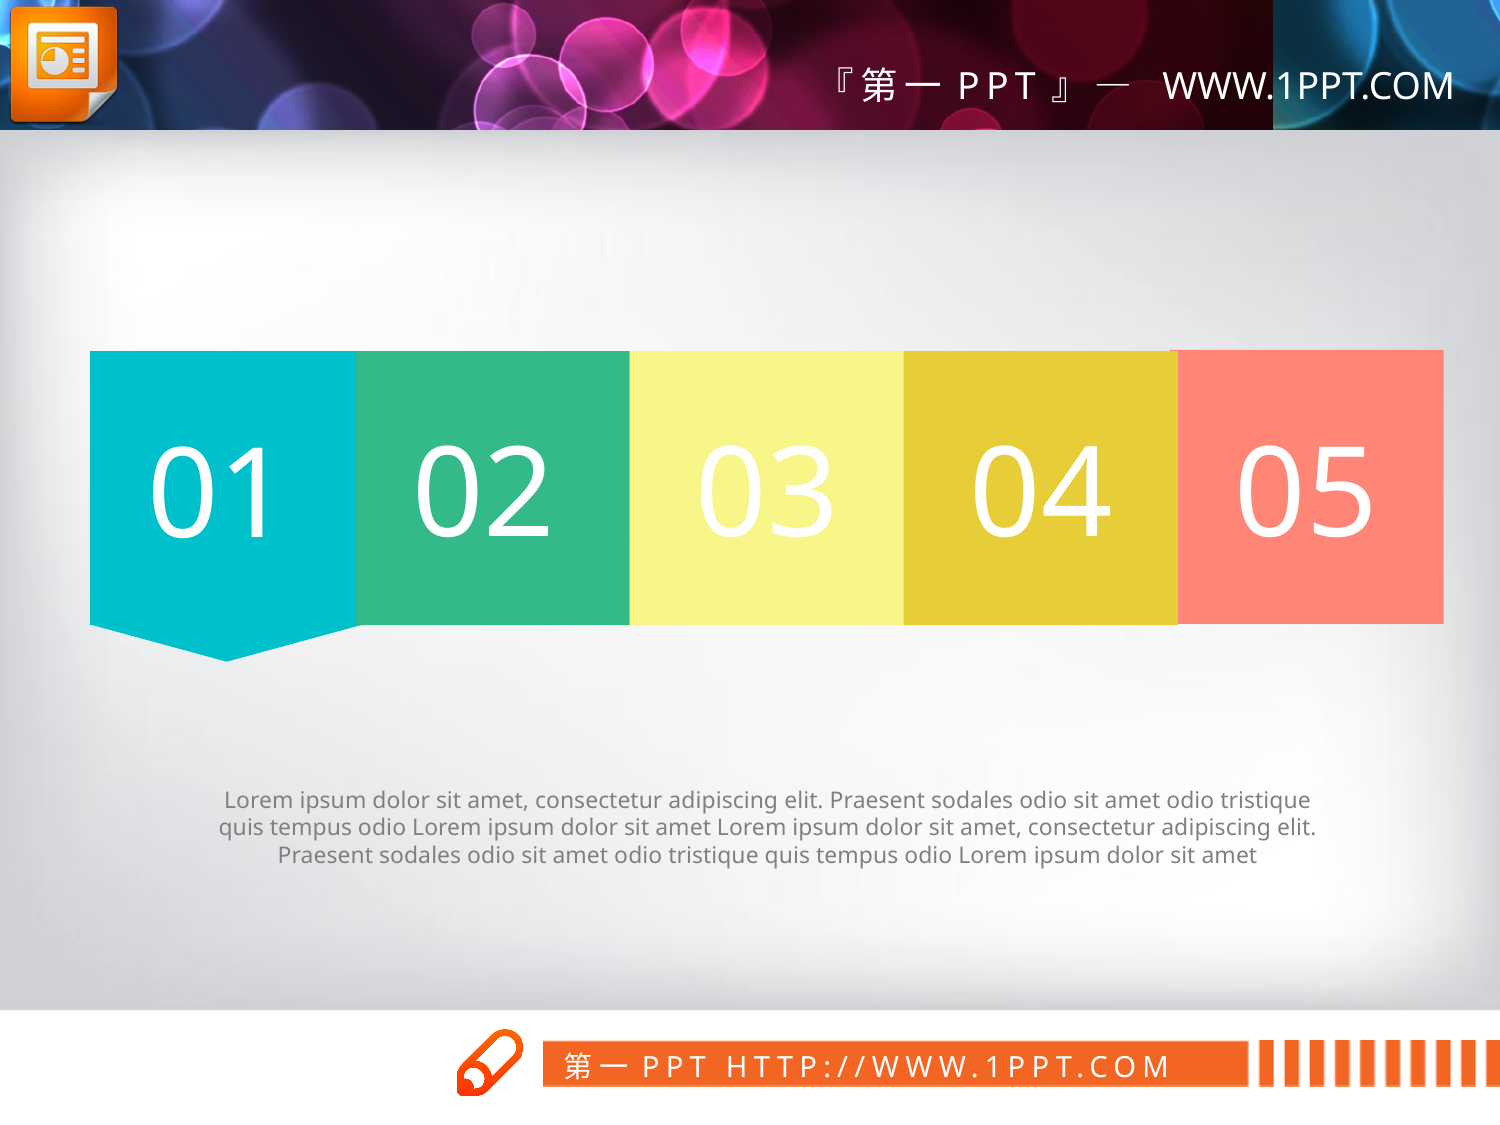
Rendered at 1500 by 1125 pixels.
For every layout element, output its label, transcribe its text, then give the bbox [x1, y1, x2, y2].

text_box Lorem ipsum dolor sit amet, consectetur adipiscing elit. Praesent sodales odio sit amet odio tristique quis tempus odio Lorem ipsum dolor sit amet Lorem ipsum dolor sit amet, consectetur adipiscing elit. Praesent sodales odio sit amet odio tristique quis tempus odio Lorem ipsum dolor sit amet [190, 778, 1346, 876]
text_box 05 [1306, 486, 1393, 582]
text_box [1169, 349, 1444, 624]
text_box 04 [954, 392, 1041, 487]
text_box 02 [483, 486, 571, 582]
text_box 03 [680, 392, 768, 487]
text_box [903, 351, 1178, 626]
text_box [630, 351, 903, 626]
text_box 03 [767, 486, 854, 582]
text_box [88, 350, 366, 662]
picture [543, 1040, 1500, 1087]
text_box 04 [1040, 486, 1128, 582]
text_box 05 [1219, 392, 1307, 487]
picture [0, 0, 1500, 1012]
text_box 02 [397, 392, 484, 487]
text_box [367, 351, 630, 626]
